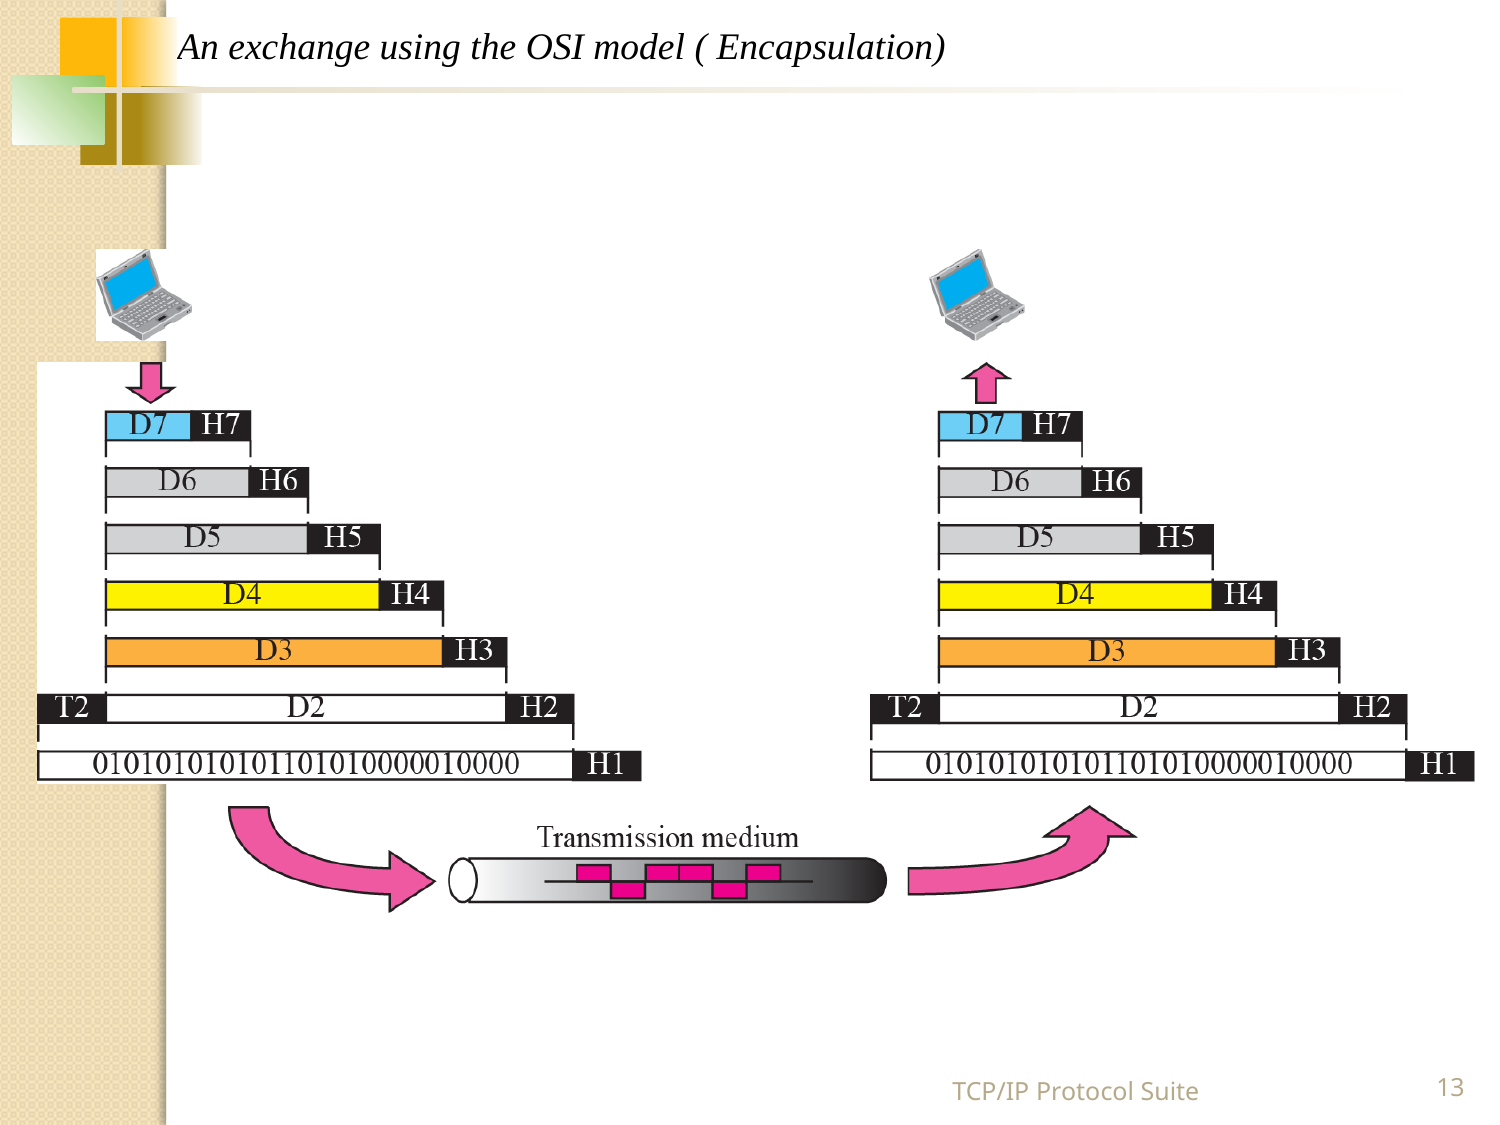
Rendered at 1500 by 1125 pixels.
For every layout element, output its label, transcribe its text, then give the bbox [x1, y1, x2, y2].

text_box [141, 93, 202, 165]
text_box [122, 93, 141, 165]
picture [37, 362, 643, 784]
text_box An exchange using the OSI model ( Encapsulation) [162, 14, 1100, 75]
text_box [116, 93, 122, 173]
slide_number 13 [1413, 1034, 1488, 1113]
text_box [116, 0, 122, 87]
text_box [122, 17, 177, 86]
text_box [80, 93, 116, 165]
picture [228, 804, 1138, 913]
picture [870, 362, 1476, 784]
text_box [60, 17, 116, 86]
text_box [12, 75, 105, 145]
text_box [72, 87, 1423, 93]
picture [96, 249, 1026, 341]
footer TCP/IP Protocol Suite [937, 1034, 1413, 1113]
